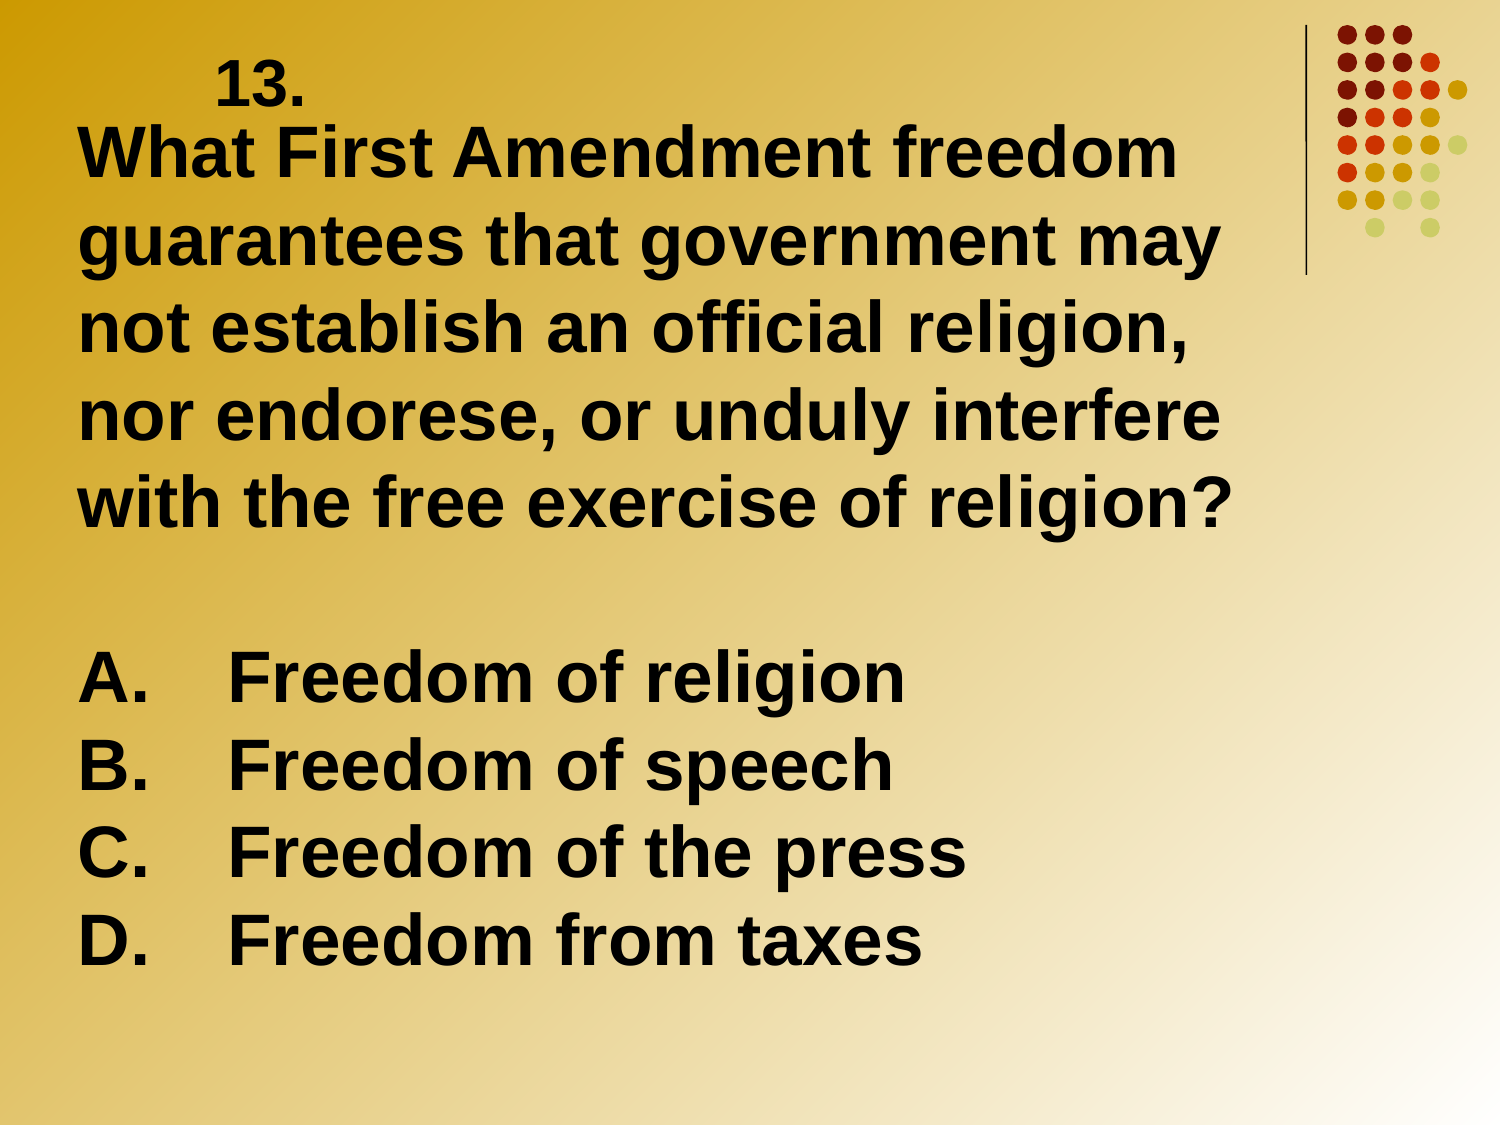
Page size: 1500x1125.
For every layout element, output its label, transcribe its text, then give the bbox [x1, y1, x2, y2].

text_box 13. [199, 32, 438, 128]
title What First Amendment freedom guarantees that government may not establish an official religion, nor endorese, or unduly interfere with the free exercise of religion? A. Freedom of religion B. Freedom of speech C. Freedom of the press D. Freedom from taxes [62, 774, 1300, 988]
